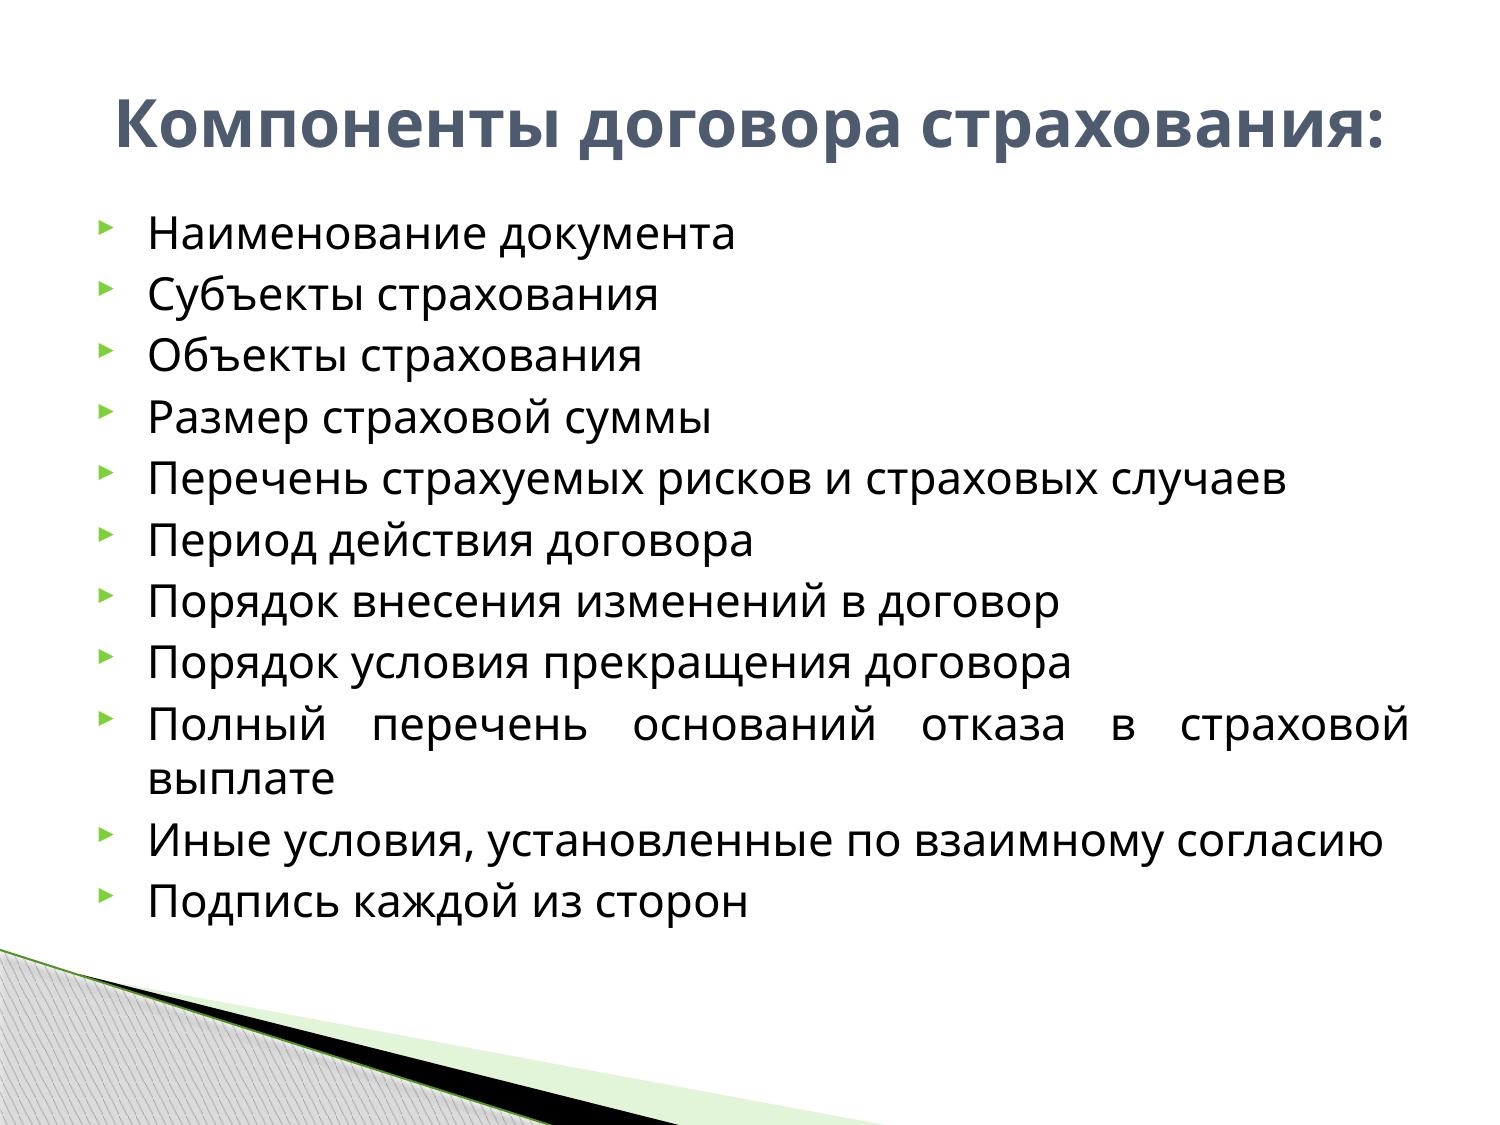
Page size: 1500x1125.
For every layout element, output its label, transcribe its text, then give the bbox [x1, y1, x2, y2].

title Компоненты договора страхования: [75, 45, 1425, 197]
list Наименование документа Субъекты страхования Объекты страхования Размер страховой суммы Перечень страхуемых рисков и страховых случаев Период действия договора Порядок внесения изменений в договор Порядок условия прекращения договора Полный перечень оснований отказа в страховой выплате Иные условия, установленные по взаимному согласию Подпись каждой из сторон [75, 197, 1425, 986]
